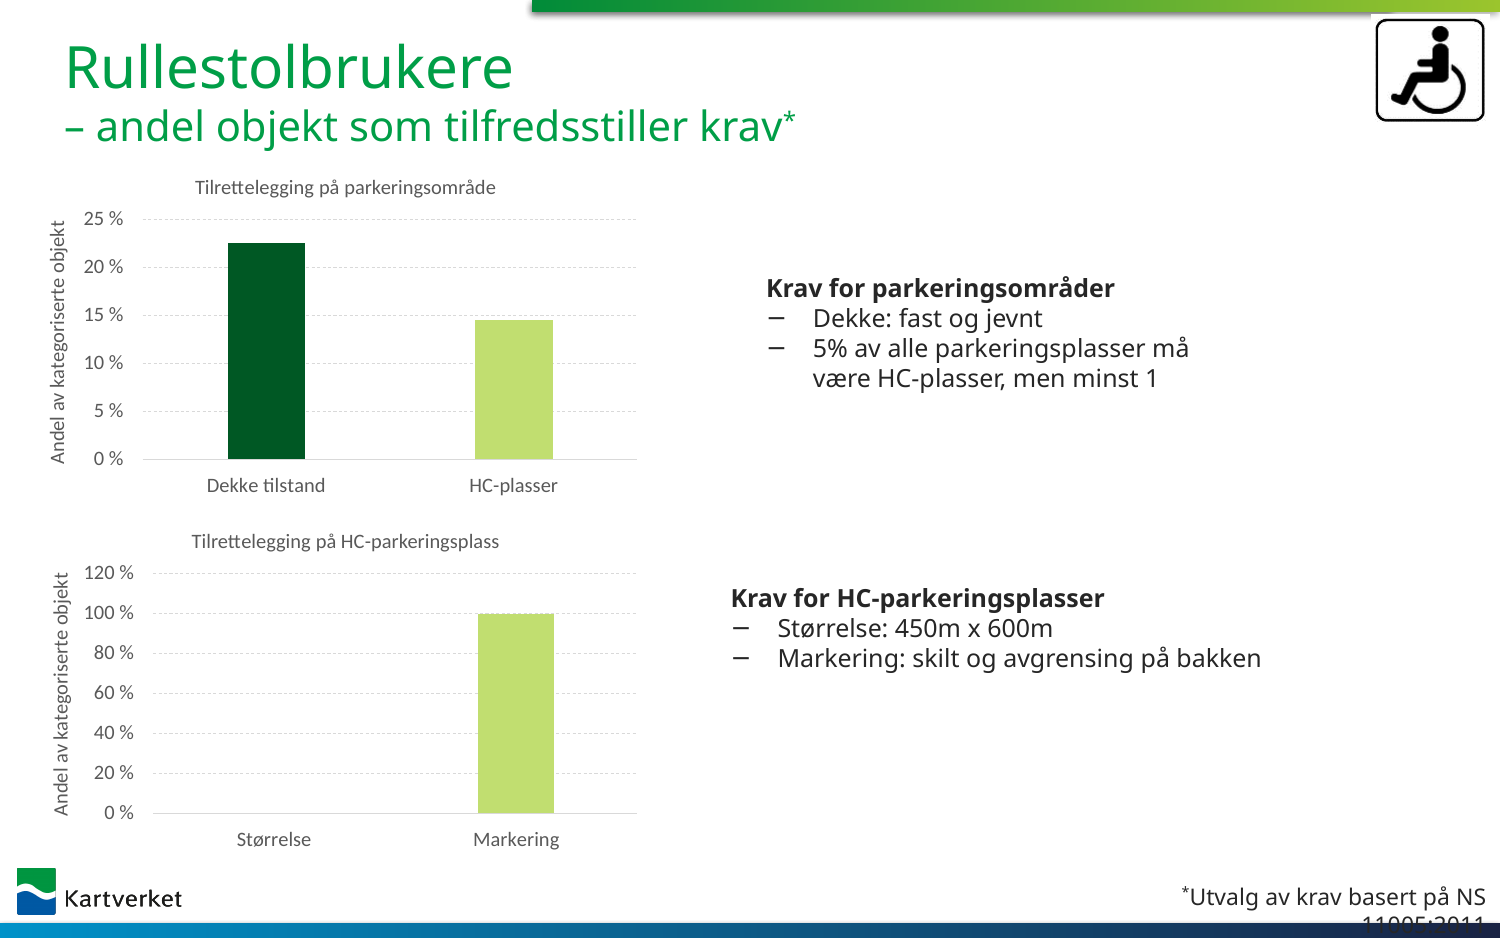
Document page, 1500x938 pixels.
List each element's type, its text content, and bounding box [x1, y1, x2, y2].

text_box Rullestolbrukere – andel objekt som tilfredsstiller krav* [49, 23, 1431, 158]
picture [41, 166, 650, 505]
text_box Krav for parkeringsområder Dekke: fast og jevnt 5% av alle parkeringsplasser må være HC-plasser, men minst 1 [751, 264, 1232, 400]
picture [1371, 13, 1491, 127]
picture [41, 520, 650, 859]
text_box *Utvalg av krav basert på NS 11005:2011 [1068, 873, 1500, 938]
text_box Krav for HC-parkeringsplasser Størrelse: 450m x 600m Markering: skilt og avgrensing på bakken [715, 574, 1278, 680]
